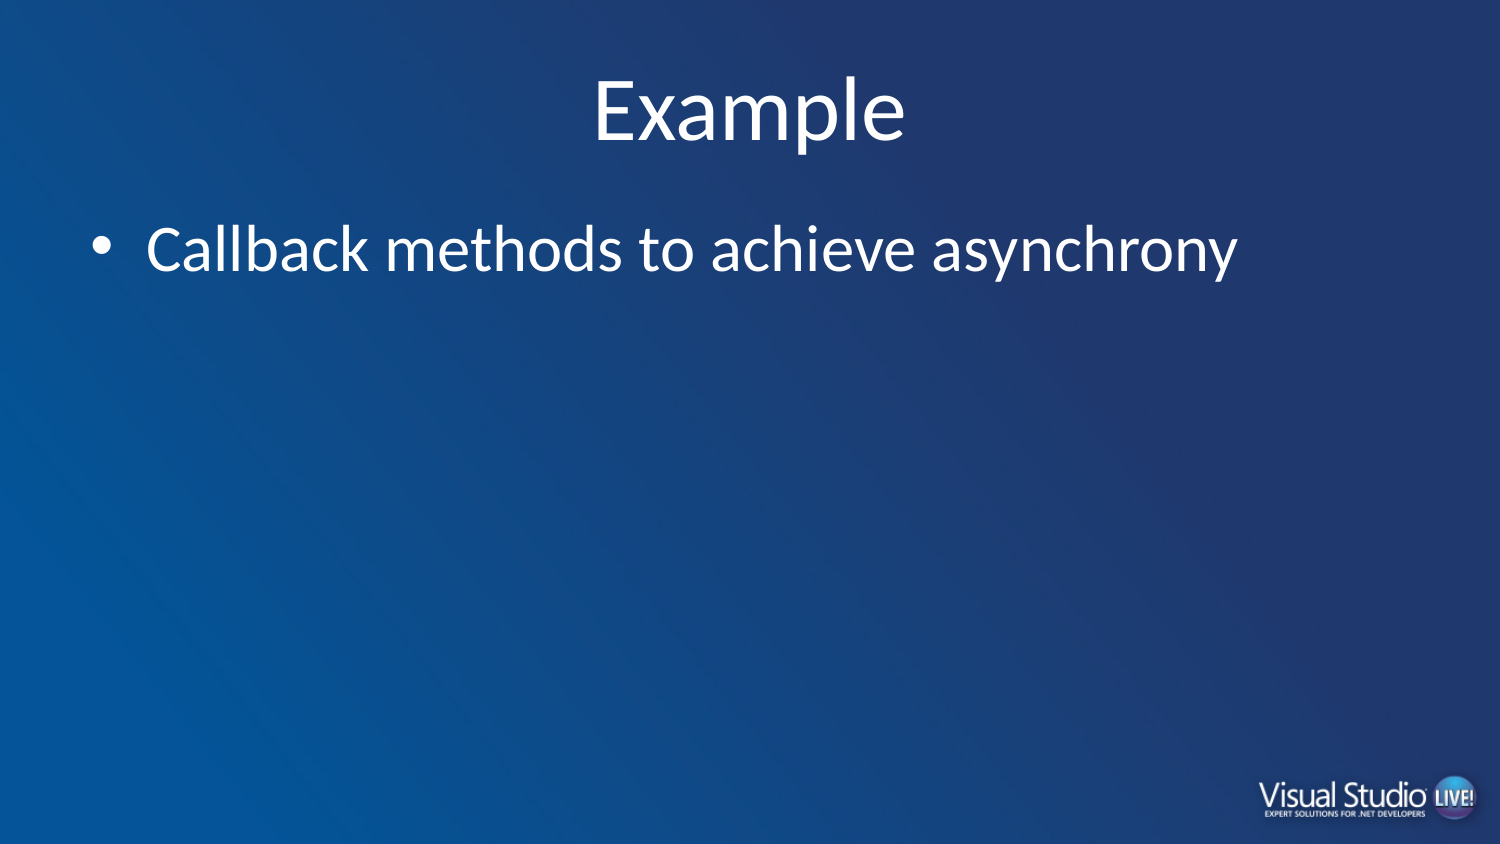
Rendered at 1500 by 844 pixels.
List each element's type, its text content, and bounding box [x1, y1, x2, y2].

list Callback methods to achieve asynchrony [75, 196, 1425, 754]
title Example [75, 33, 1425, 175]
picture [0, 0, 1500, 844]
